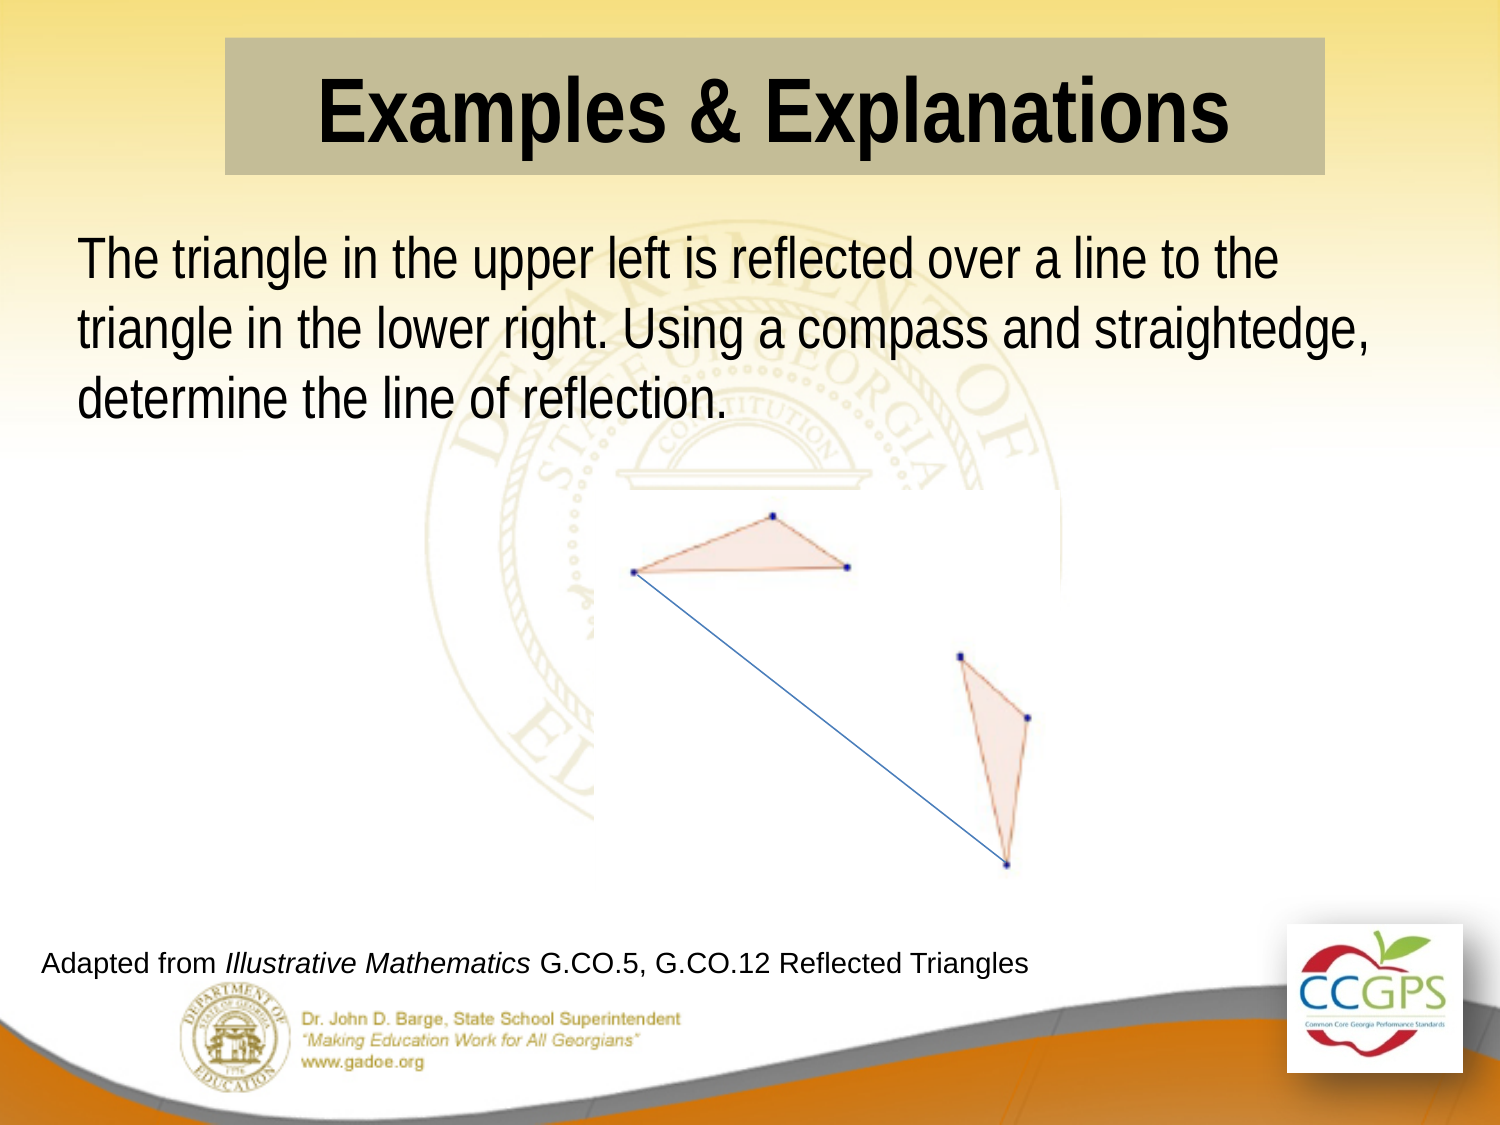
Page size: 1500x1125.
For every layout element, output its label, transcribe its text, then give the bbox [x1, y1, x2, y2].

text_box Adapted from Illustrative Mathematics G.CO.5, G.CO.12 Reflected Triangles [26, 937, 1045, 988]
subtitle The triangle in the upper left is reflected over a line to the triangle in the lower right. Using a compass and straightedge, determine the line of reflection. [62, 212, 1438, 926]
title Examples & Explanations [224, 37, 1326, 176]
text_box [594, 490, 1061, 891]
picture [0, 0, 1500, 1125]
